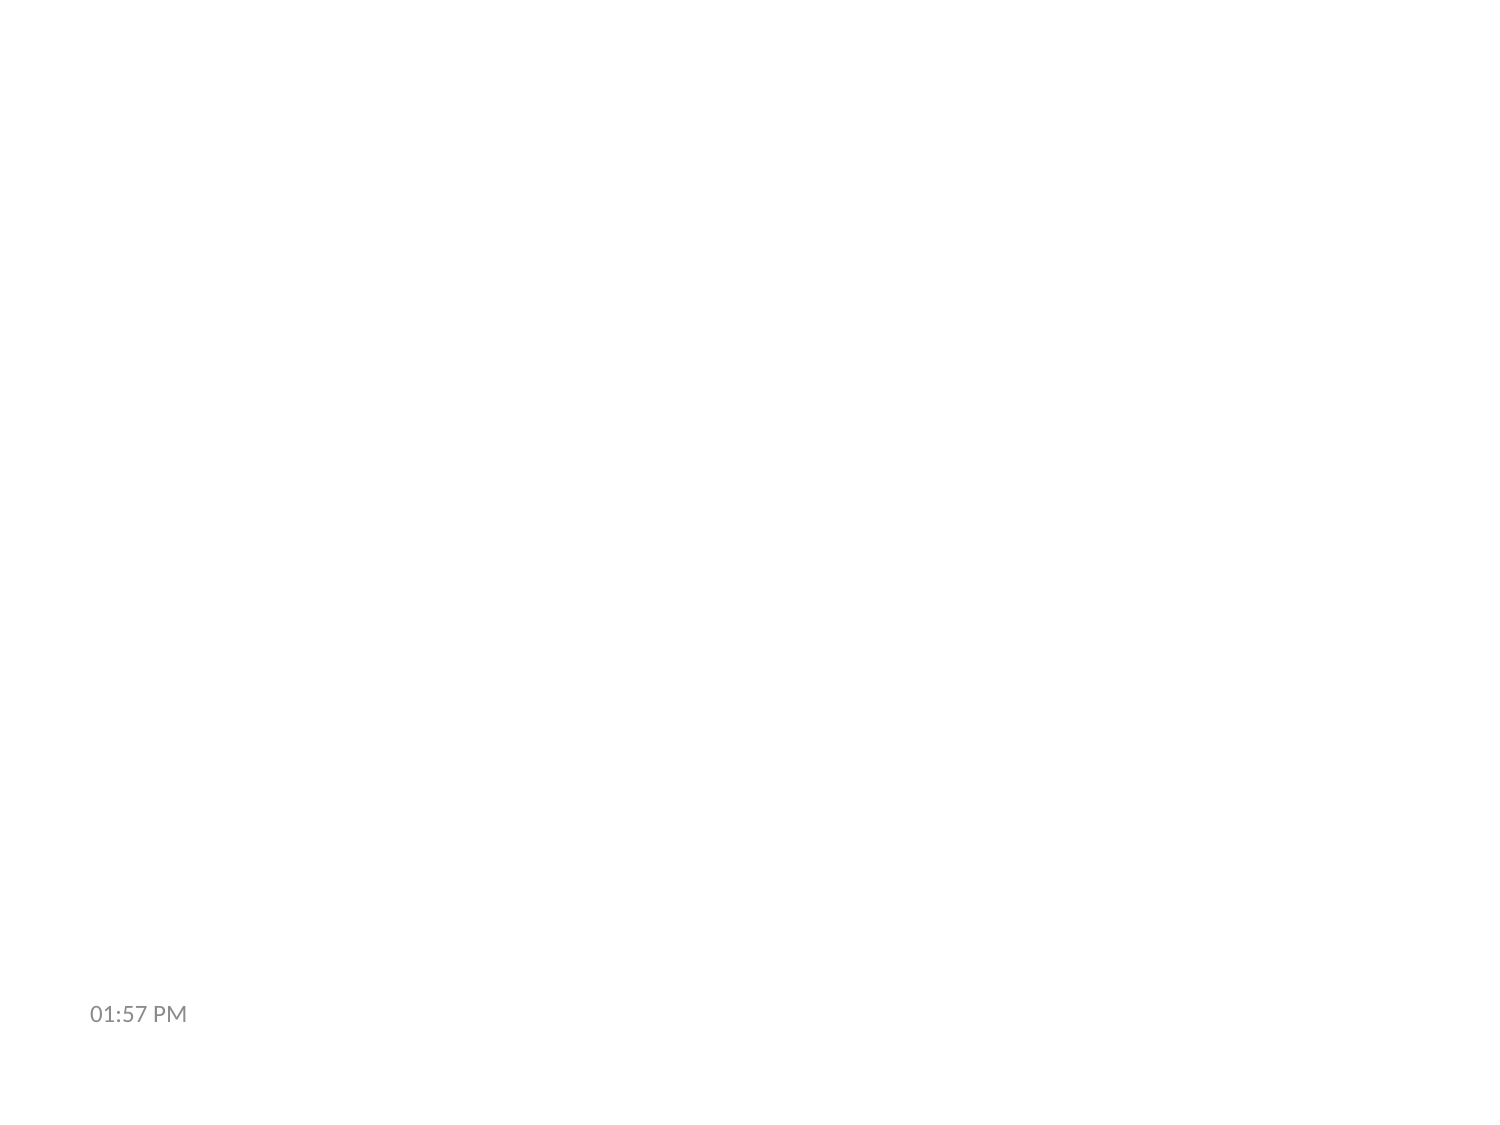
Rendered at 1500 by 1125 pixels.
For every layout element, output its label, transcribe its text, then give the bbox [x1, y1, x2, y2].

text_box 3:35 PM [75, 982, 425, 1043]
